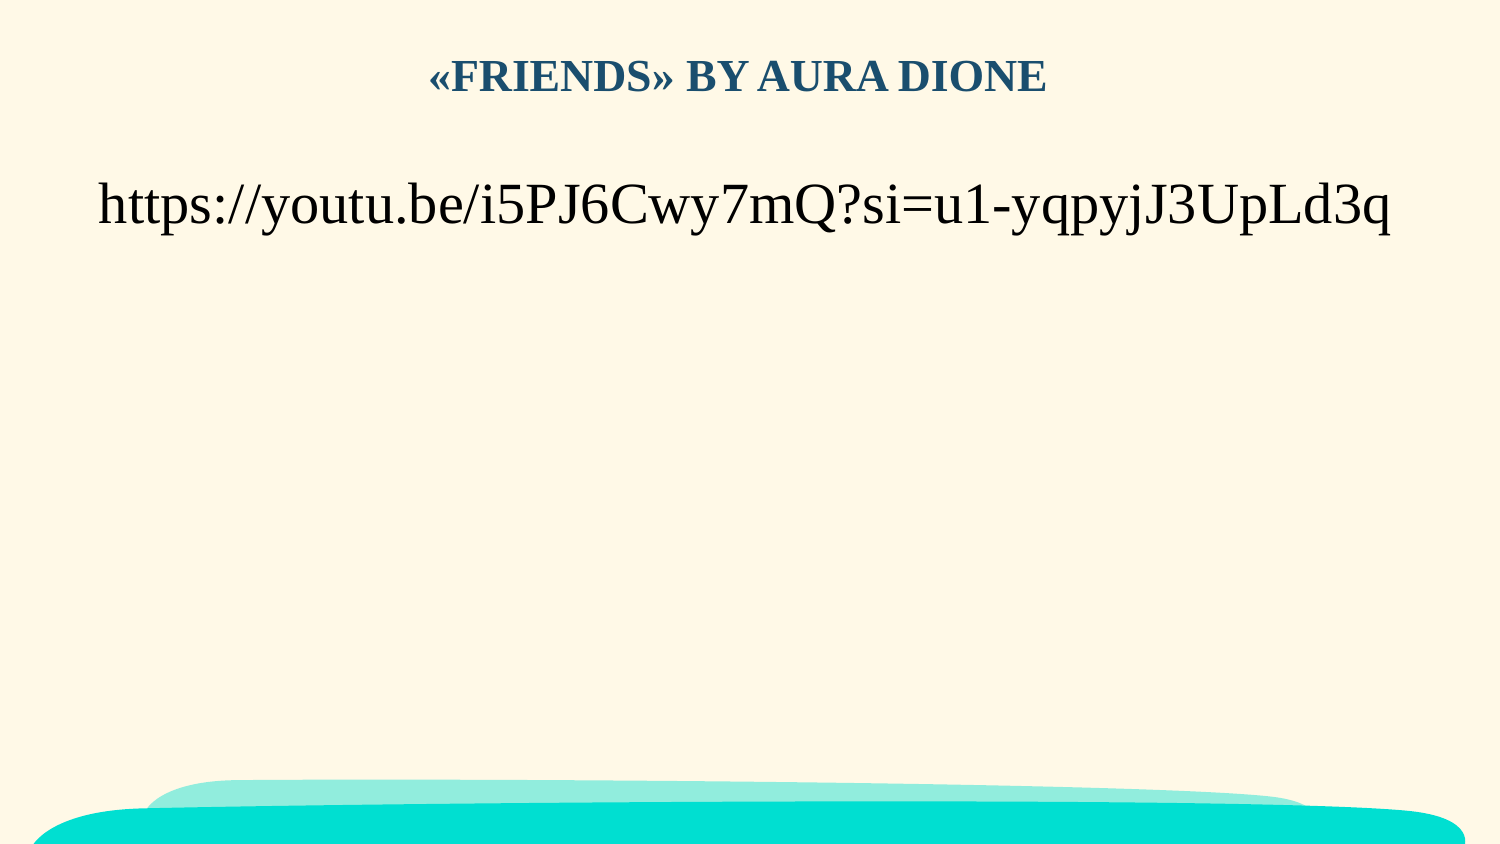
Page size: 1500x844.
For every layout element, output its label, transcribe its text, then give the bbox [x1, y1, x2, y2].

text_box https://youtu.be/i5PJ6Cwy7mQ?si=u1-yqpyjJ3UpLd3q [84, 157, 1500, 243]
subtitle «FRIENDS» BY AURA DIONE [111, 30, 1365, 120]
text_box [33, 805, 1466, 844]
text_box [145, 779, 1318, 829]
